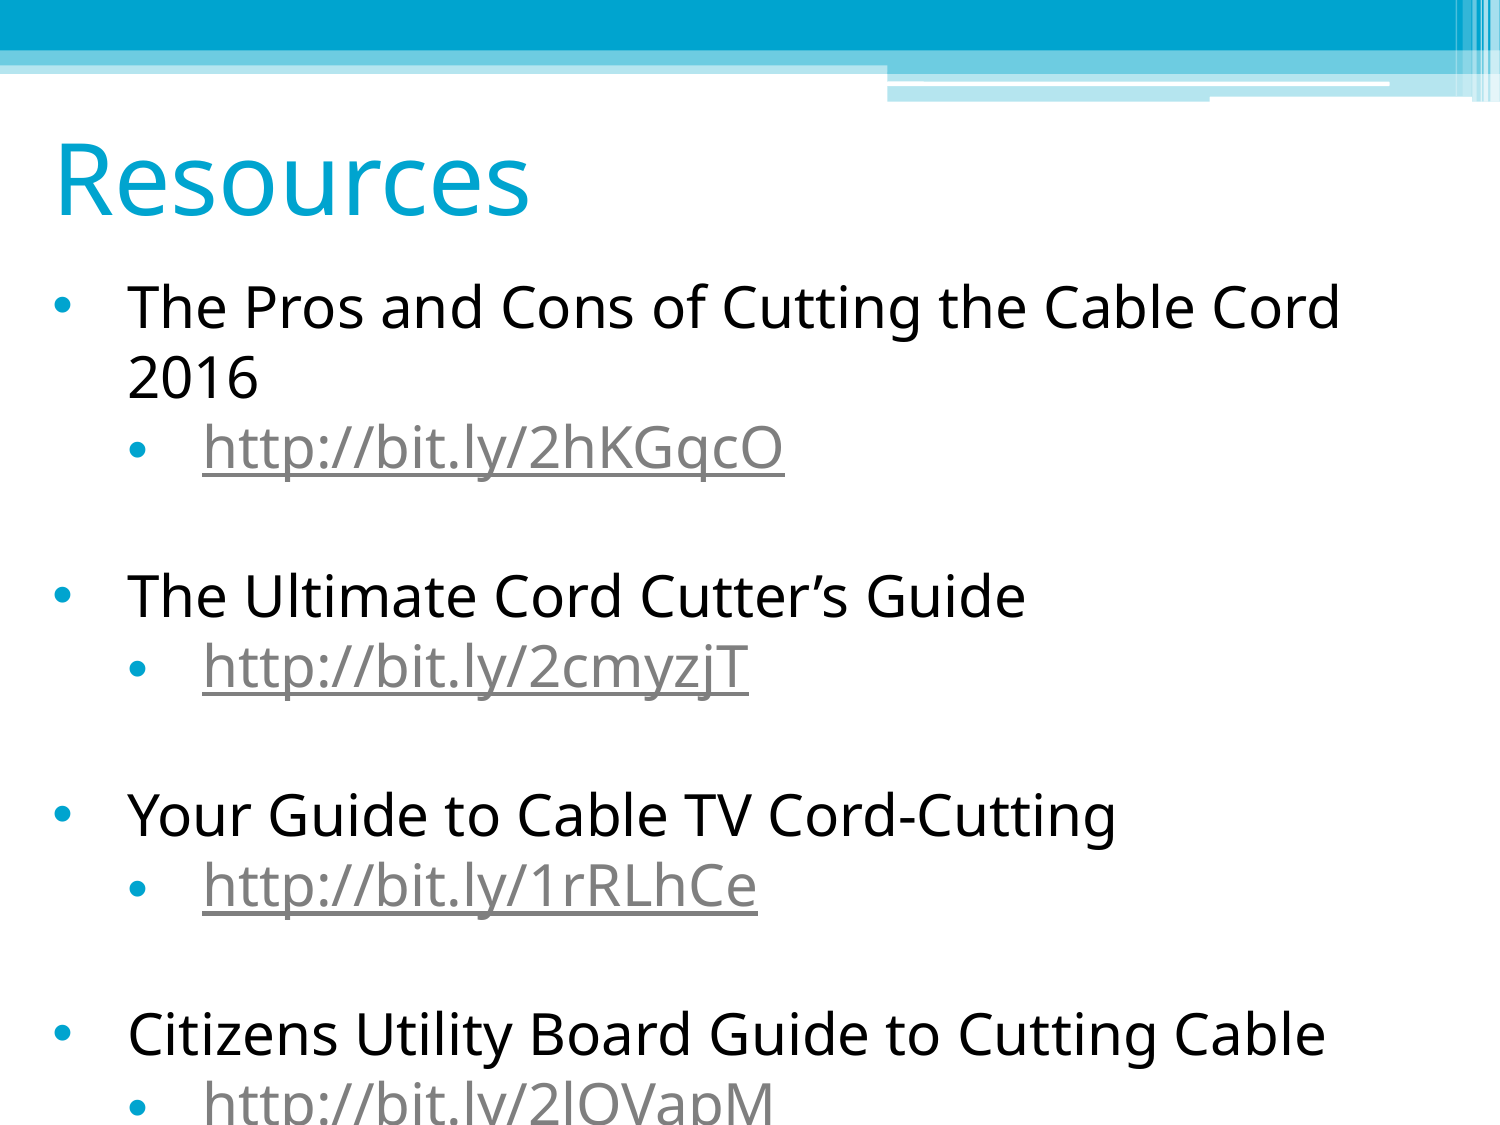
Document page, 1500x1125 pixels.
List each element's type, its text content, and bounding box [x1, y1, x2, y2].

title Resources [37, 87, 1500, 263]
text_box The Pros and Cons of Cutting the Cable Cord 2016 http://bit.ly/2hKGqcO The Ultimate Cord Cutter’s Guide http://bit.ly/2cmyzjT Your Guide to Cable TV Cord-Cutting http://bit.ly/1rRLhCe Citizens Utility Board Guide to Cutting Cable http://bit.ly/2lOVapM [37, 262, 1470, 1125]
